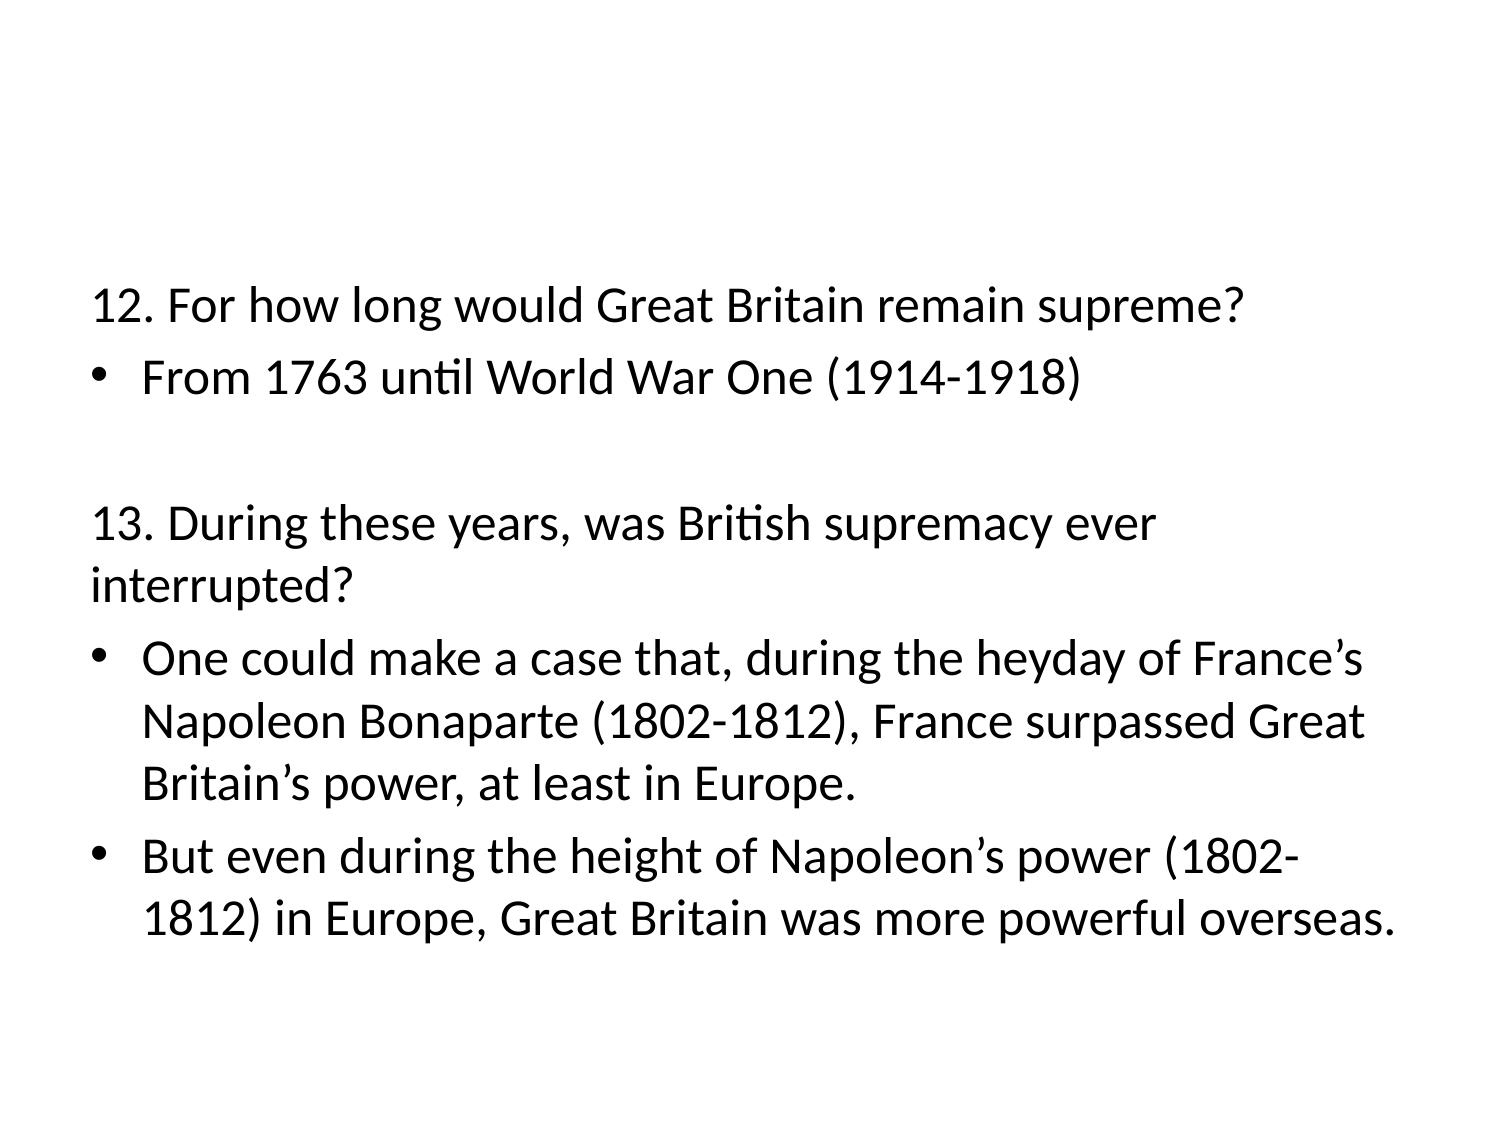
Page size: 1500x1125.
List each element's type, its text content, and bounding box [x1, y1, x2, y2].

list 12. For how long would Great Britain remain supreme? From 1763 until World War One (1914-1918) 13. During these years, was British supremacy ever interrupted? One could make a case that, during the heyday of France’s Napoleon Bonaparte (1802-1812), France surpassed Great Britain’s power, at least in Europe. But even during the height of Napoleon’s power (1802-1812) in Europe, Great Britain was more powerful overseas. [75, 262, 1425, 1005]
